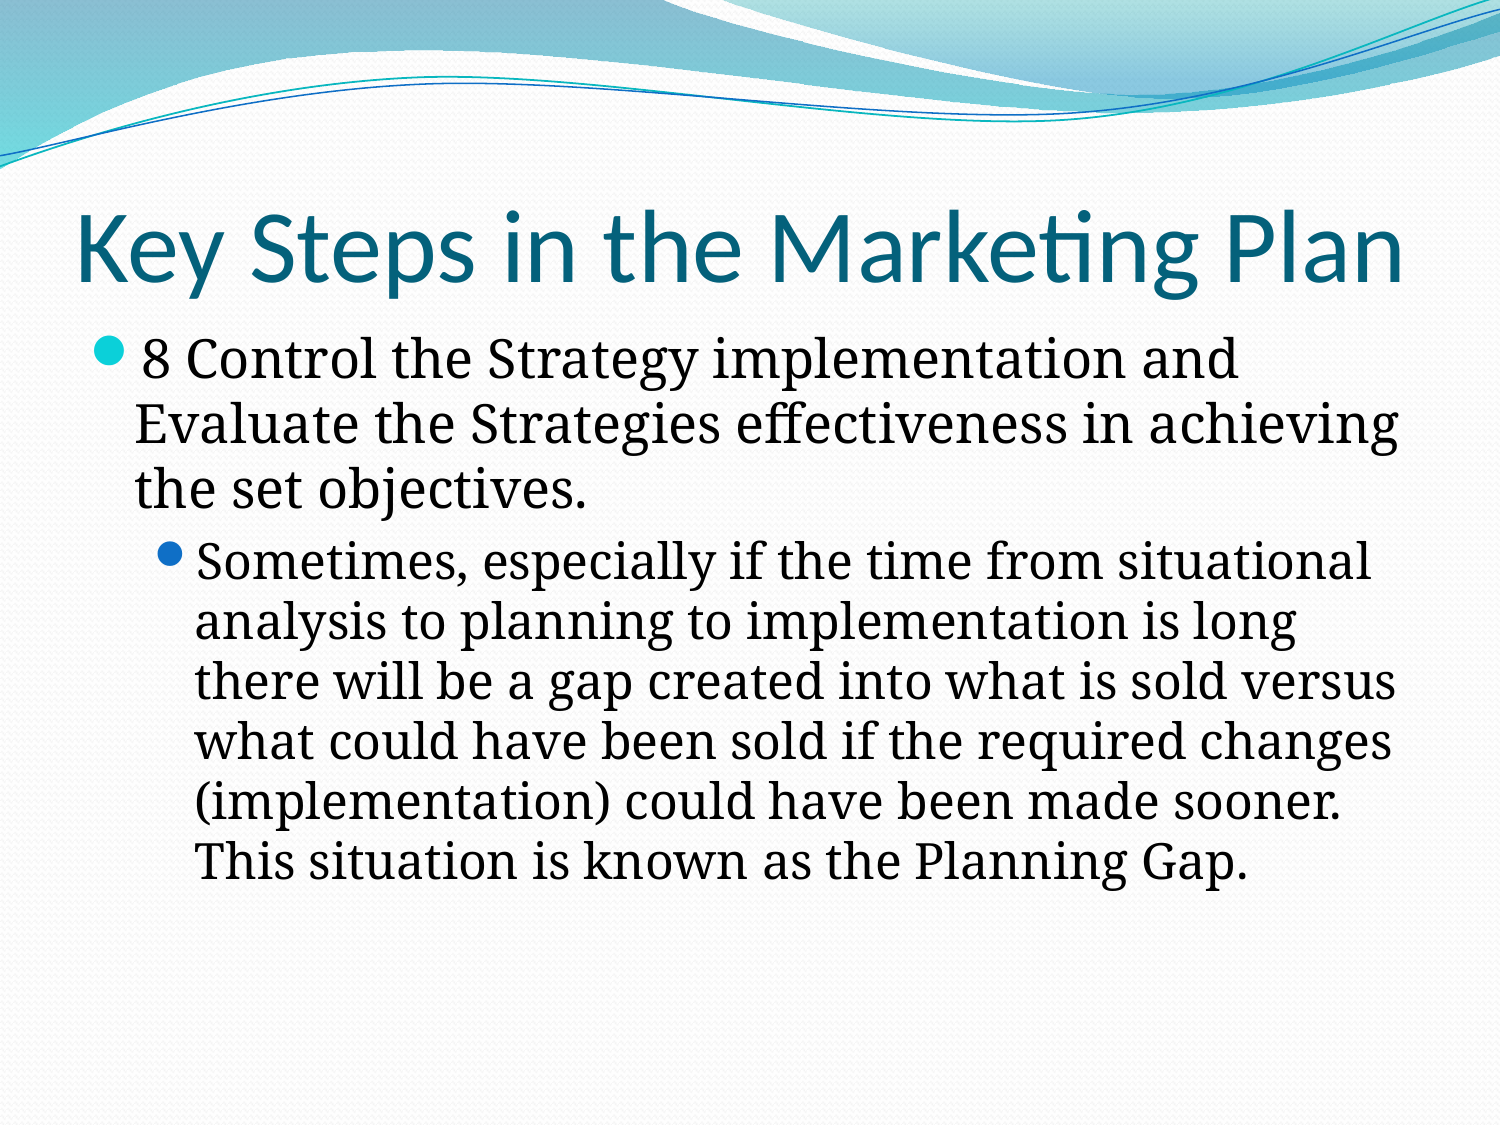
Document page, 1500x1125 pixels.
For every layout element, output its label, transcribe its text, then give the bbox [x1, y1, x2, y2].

list 8 Control the Strategy implementation and Evaluate the Strategies effectiveness in achieving the set objectives. Sometimes, especially if the time from situational analysis to planning to implementation is long there will be a gap created into what is sold versus what could have been sold if the required changes (implementation) could have been made sooner. This situation is known as the Planning Gap. [75, 317, 1425, 1038]
title Key Steps in the Marketing Plan [75, 115, 1425, 303]
